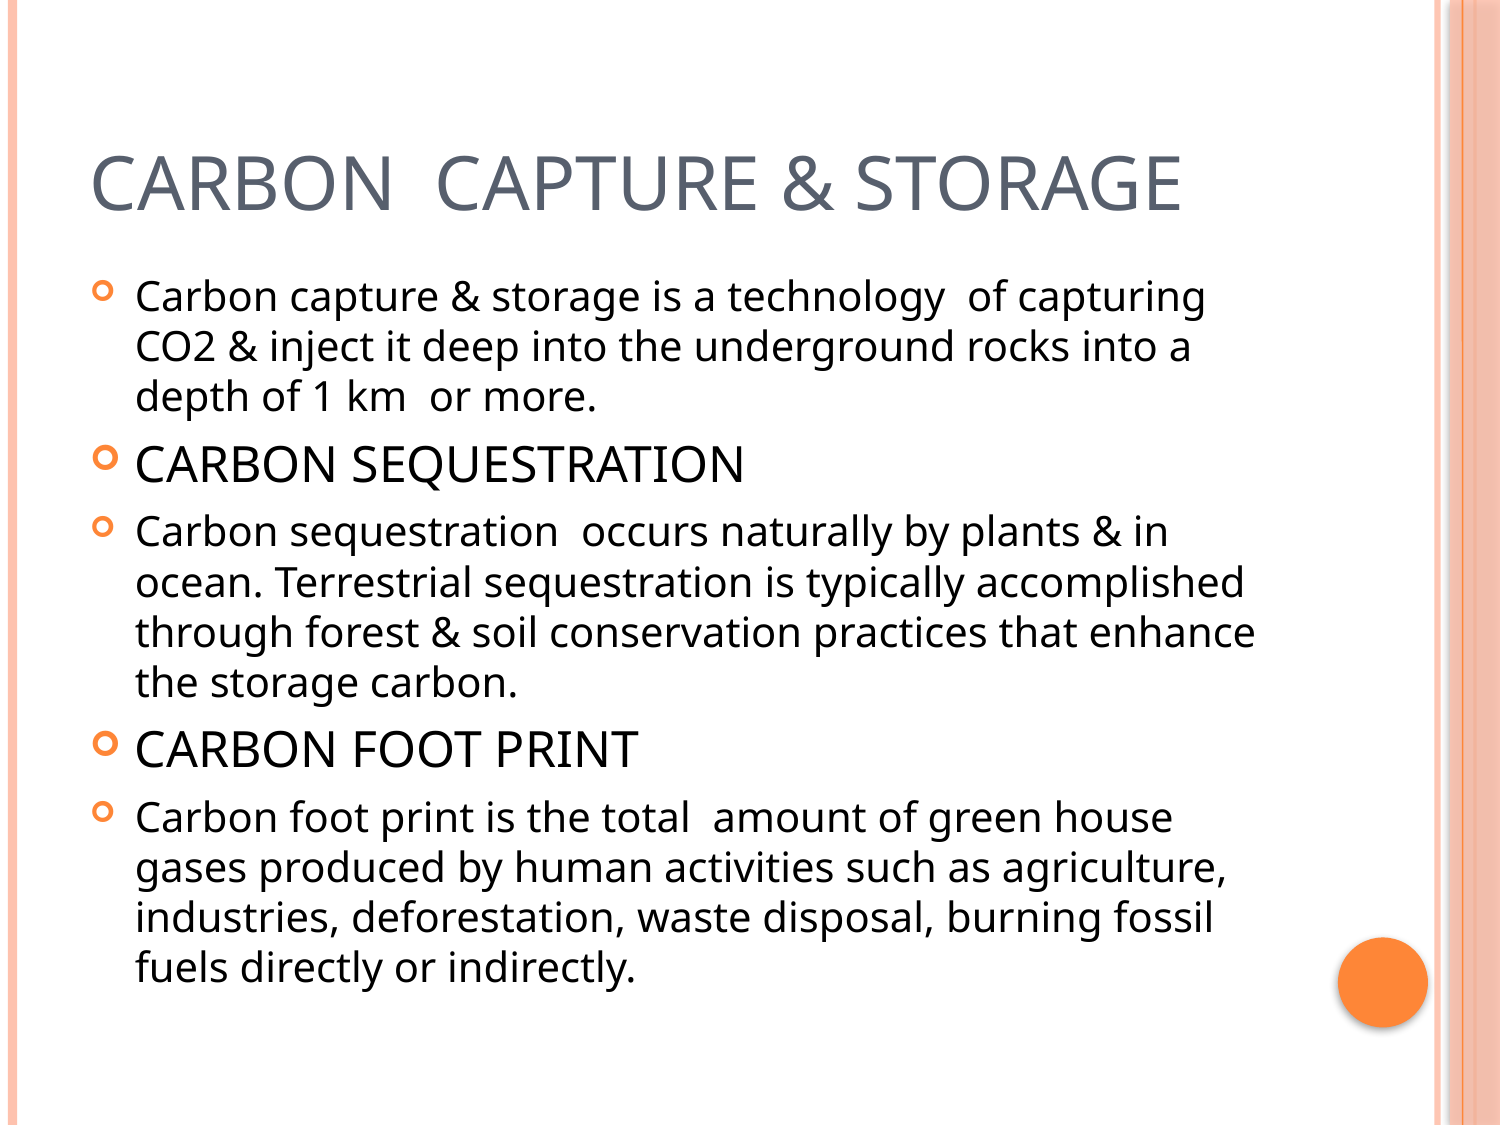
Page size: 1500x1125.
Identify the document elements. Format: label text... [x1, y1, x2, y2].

title CARBON CAPTURE & STORAGE [75, 45, 1300, 233]
list Carbon capture & storage is a technology of capturing CO2 & inject it deep into the underground rocks into a depth of 1 km or more. CARBON SEQUESTRATION Carbon sequestration occurs naturally by plants & in ocean. Terrestrial sequestration is typically accomplished through forest & soil conservation practices that enhance the storage carbon. CARBON FOOT PRINT Carbon foot print is the total amount of green house gases produced by human activities such as agriculture, industries, deforestation, waste disposal, burning fossil fuels directly or indirectly. [75, 262, 1300, 1062]
